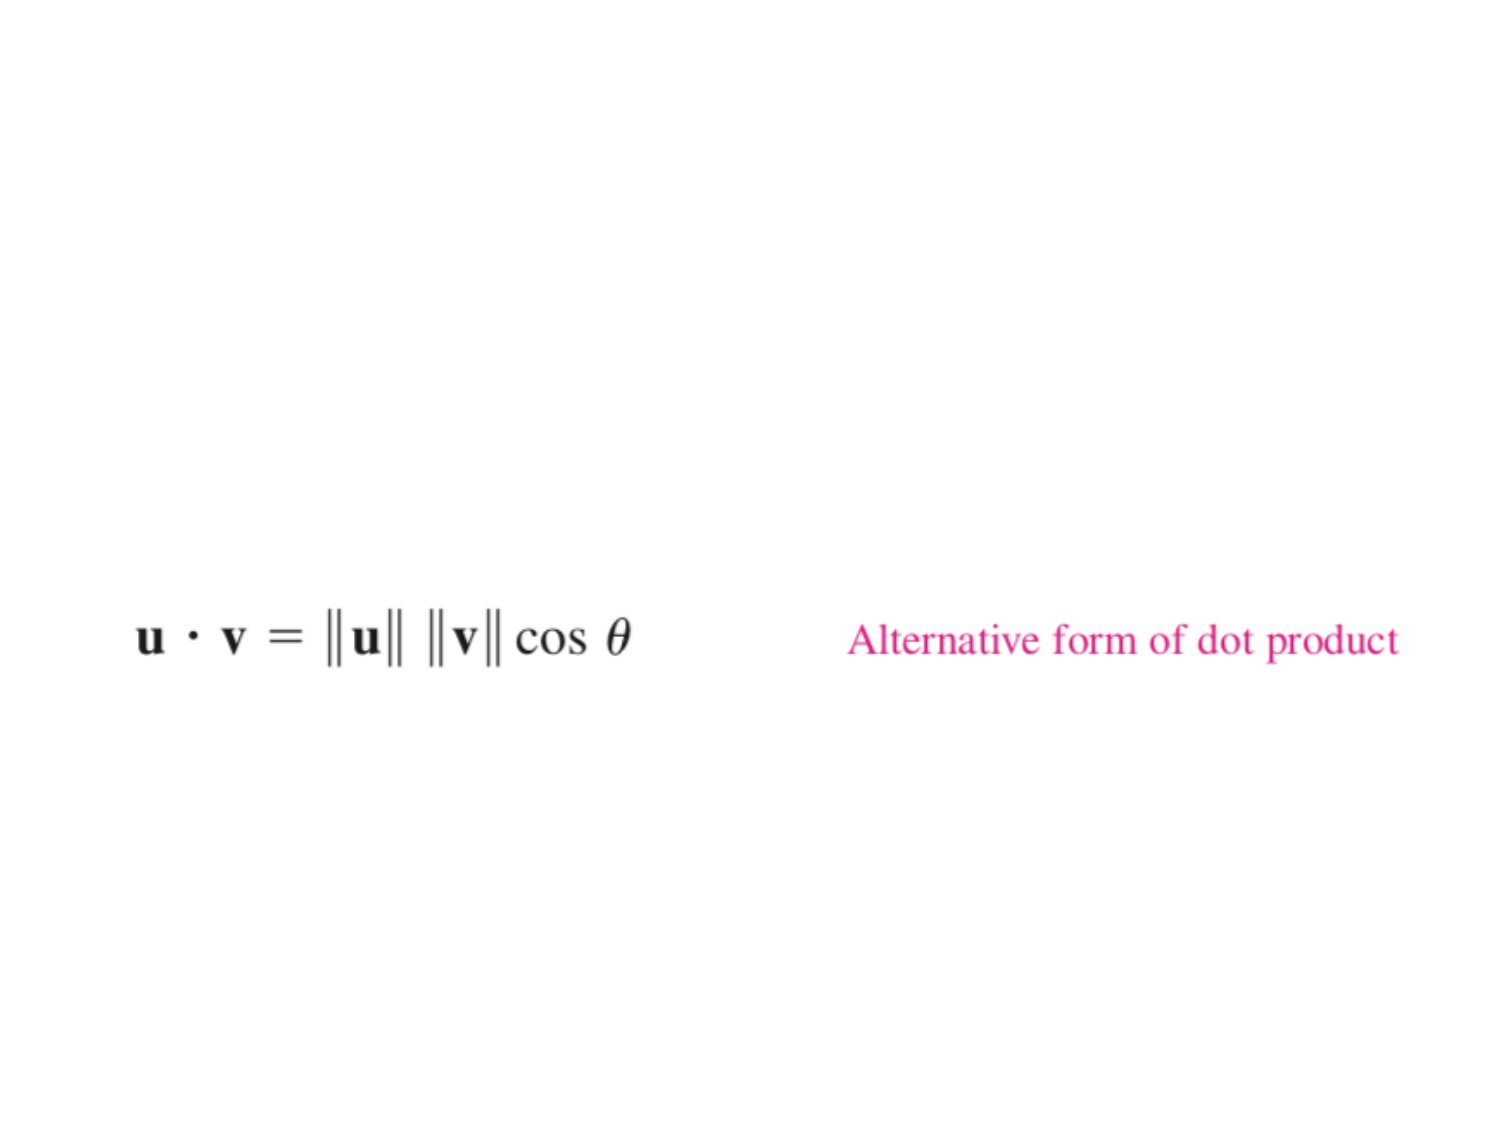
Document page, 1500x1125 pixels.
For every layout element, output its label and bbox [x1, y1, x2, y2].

list [74, 262, 1426, 1006]
